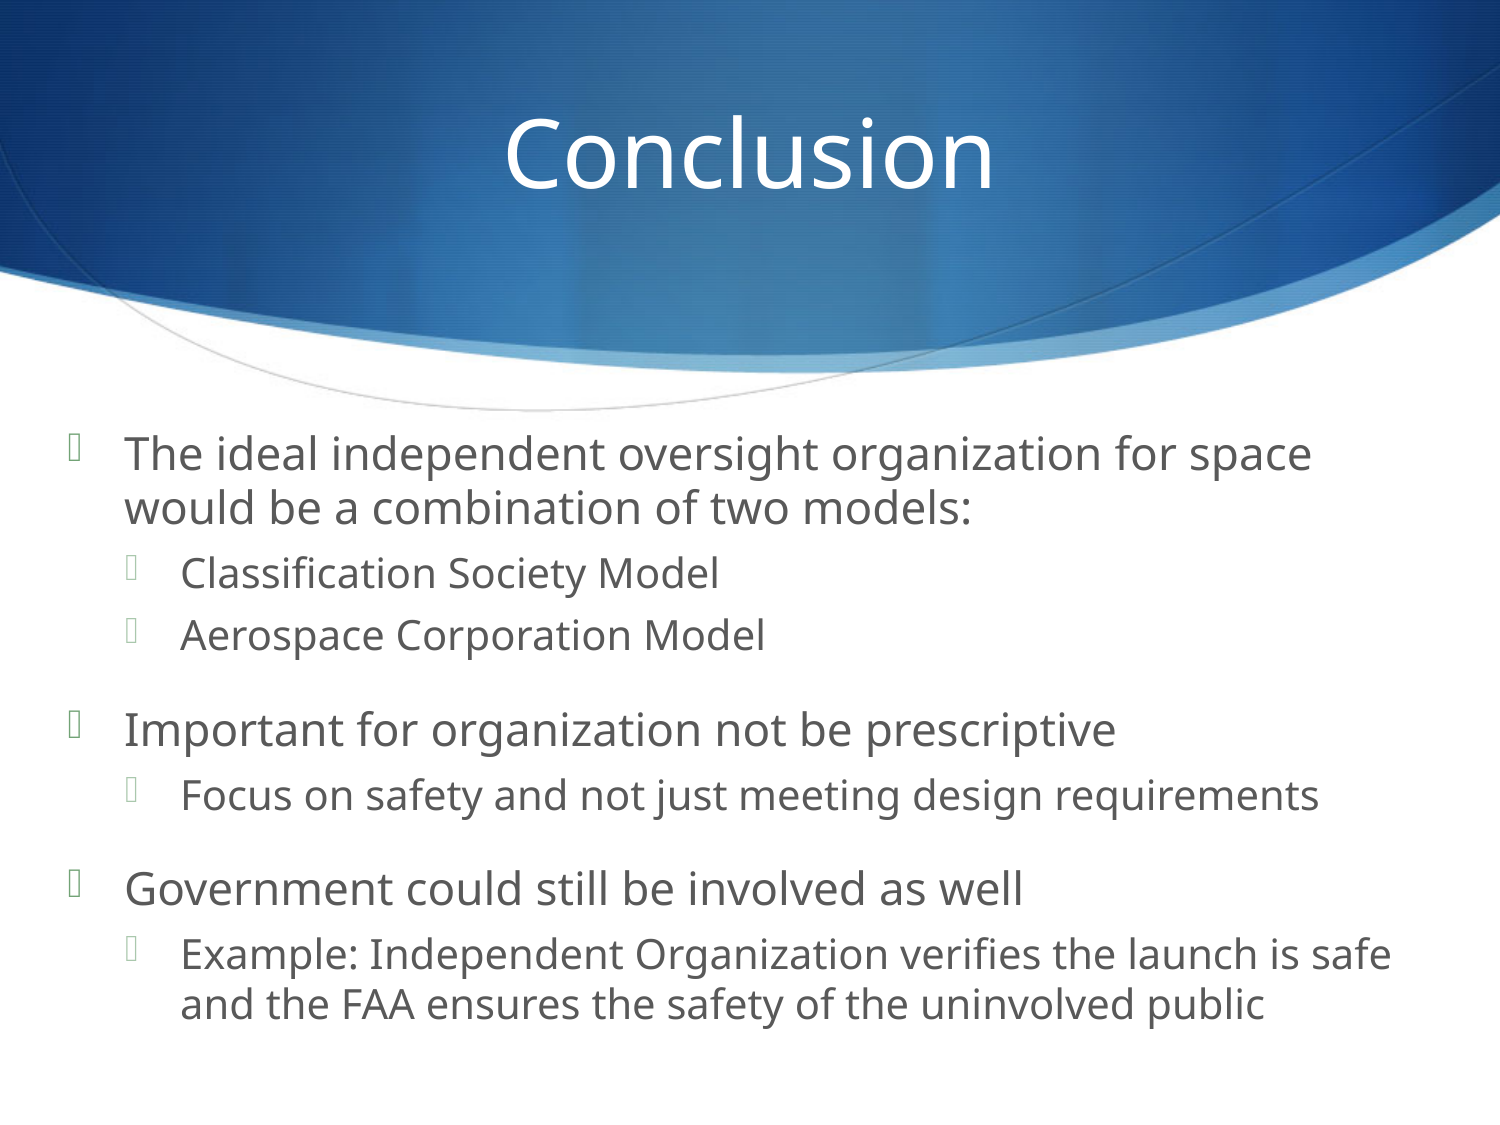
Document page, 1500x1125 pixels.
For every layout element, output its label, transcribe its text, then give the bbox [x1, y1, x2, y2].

picture [0, 0, 1500, 1125]
title Conclusion [75, 56, 1425, 245]
list The ideal independent oversight organization for space would be a combination of two models: Classification Society Model Aerospace Corporation Model Important for organization not be prescriptive Focus on safety and not just meeting design requirements Government could still be involved as well Example: Independent Organization verifies the launch is safe and the FAA ensures the safety of the uninvolved public [52, 416, 1425, 1051]
